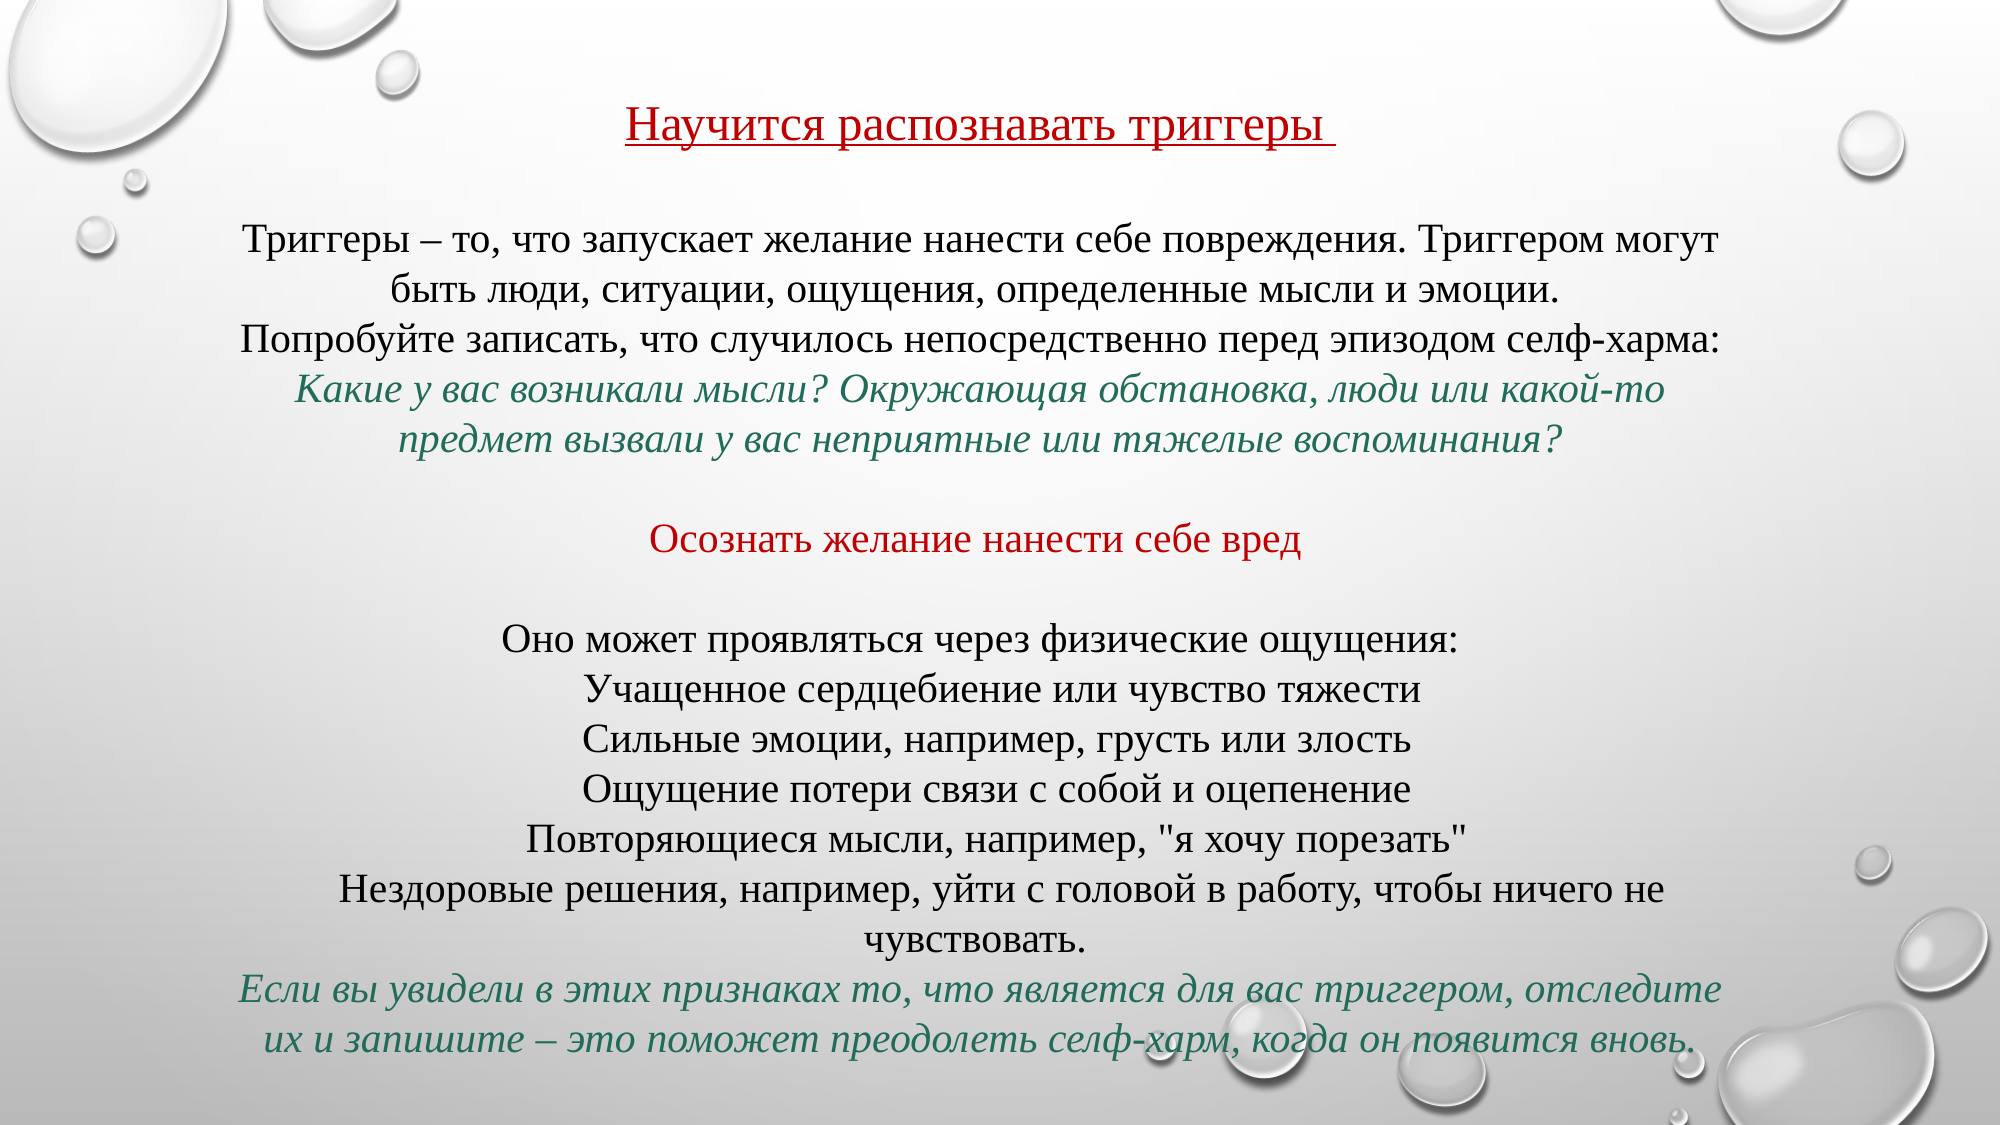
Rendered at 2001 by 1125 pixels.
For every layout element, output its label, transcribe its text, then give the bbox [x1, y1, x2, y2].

text_box Научится распознавать триггеры Триггеры – то, что запускает желание нанести себе повреждения. Триггером могут быть люди, ситуации, ощущения, определенные мысли и эмоции. Попробуйте записать, что случилось непосредственно перед эпизодом селф-харма: Какие у вас возникали мысли? Окружающая обстановка, люди или какой-то предмет вызвали у вас неприятные или тяжелые воспоминания? Осознать желание нанести себе вред Оно может проявляться через физические ощущения:  Учащенное сердцебиение или чувство тяжести  Сильные эмоции, например, грусть или злость  Ощущение потери связи с собой и оцепенение  Повторяющиеся мысли, например, "я хочу порезать"  Нездоровые решения, например, уйти с головой в работу, чтобы ничего не чувствовать. Если вы увидели в этих признаках то, что является для вас триггером, отследите их и запишите – это поможет преодолеть селф-харм, когда он появится вновь. [214, 83, 1747, 1069]
picture [0, 0, 2000, 1125]
